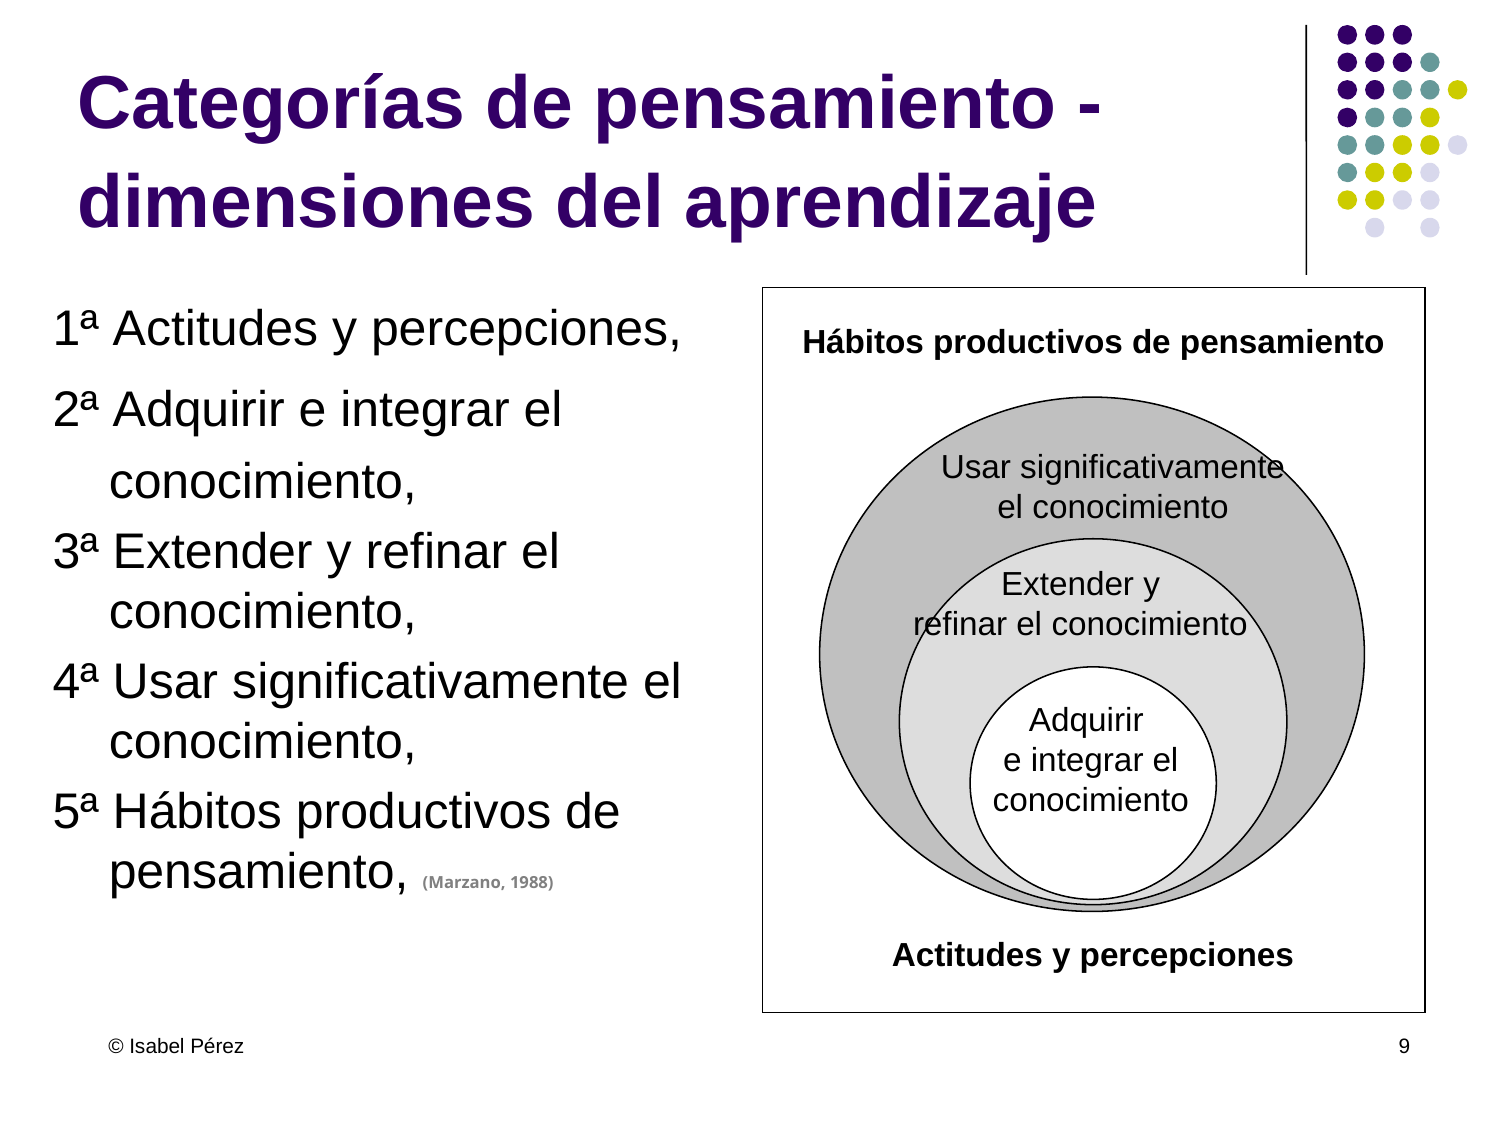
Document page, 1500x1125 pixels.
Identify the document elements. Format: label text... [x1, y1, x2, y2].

slide_number 9 [1074, 1024, 1426, 1101]
footer © Isabel Pérez [87, 1024, 563, 1101]
list 1ª Actitudes y percepciones, 2ª Adquirir e integrar el conocimiento, 3ª Extender y refinar el conocimiento, 4ª Usar significativamente el conocimiento, 5ª Hábitos productivos de pensamiento, (Marzano, 1988) [37, 287, 738, 1012]
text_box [762, 287, 1426, 1013]
title Categorías de pensamiento - dimensiones del aprendizaje [62, 37, 1301, 251]
